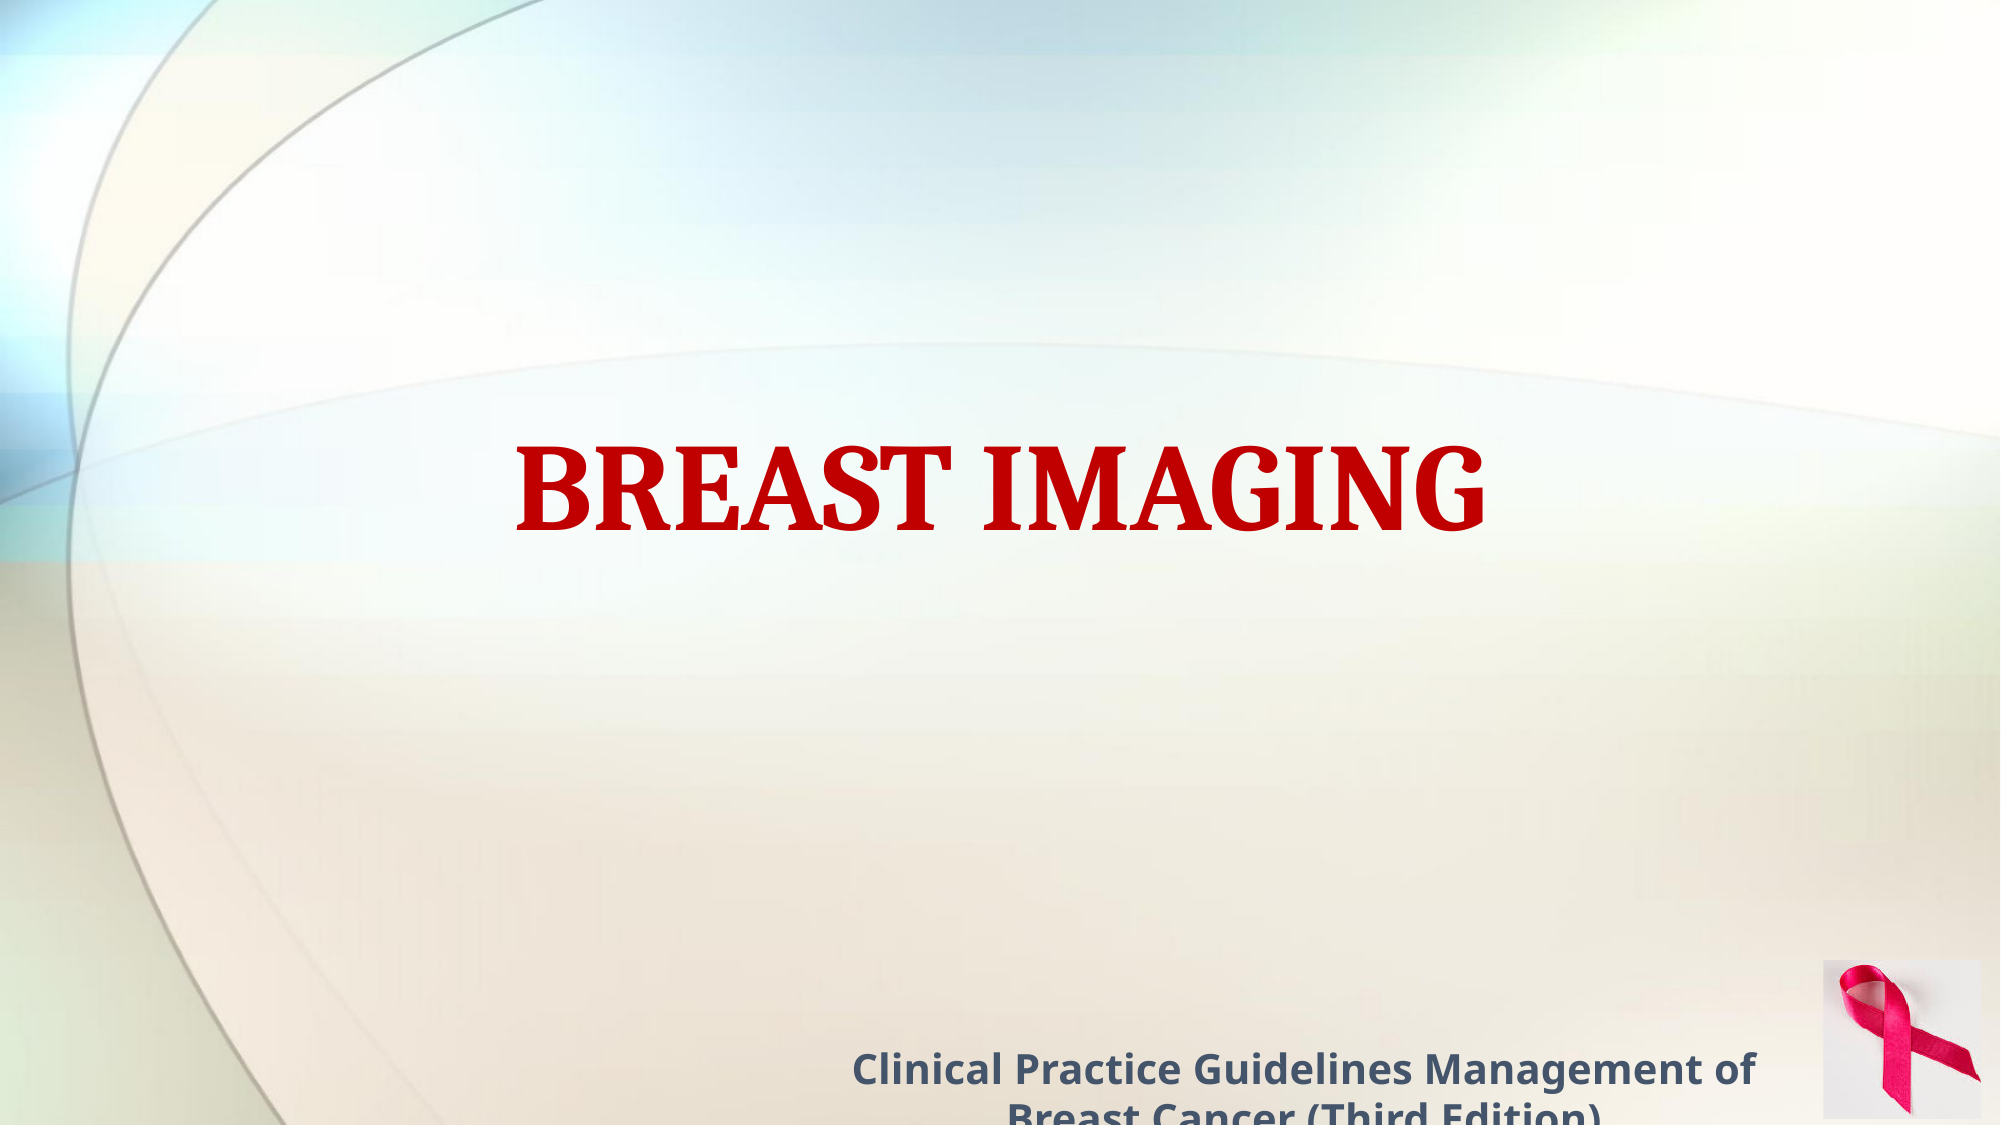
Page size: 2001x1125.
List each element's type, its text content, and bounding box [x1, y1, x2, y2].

slide_number 3 [1325, 1042, 1813, 1103]
picture [0, 0, 2001, 1125]
title BREAST IMAGING [249, 170, 1750, 563]
text_box Clinical Practice Guidelines Management of Breast Cancer (Third Edition) [788, 1035, 1820, 1125]
